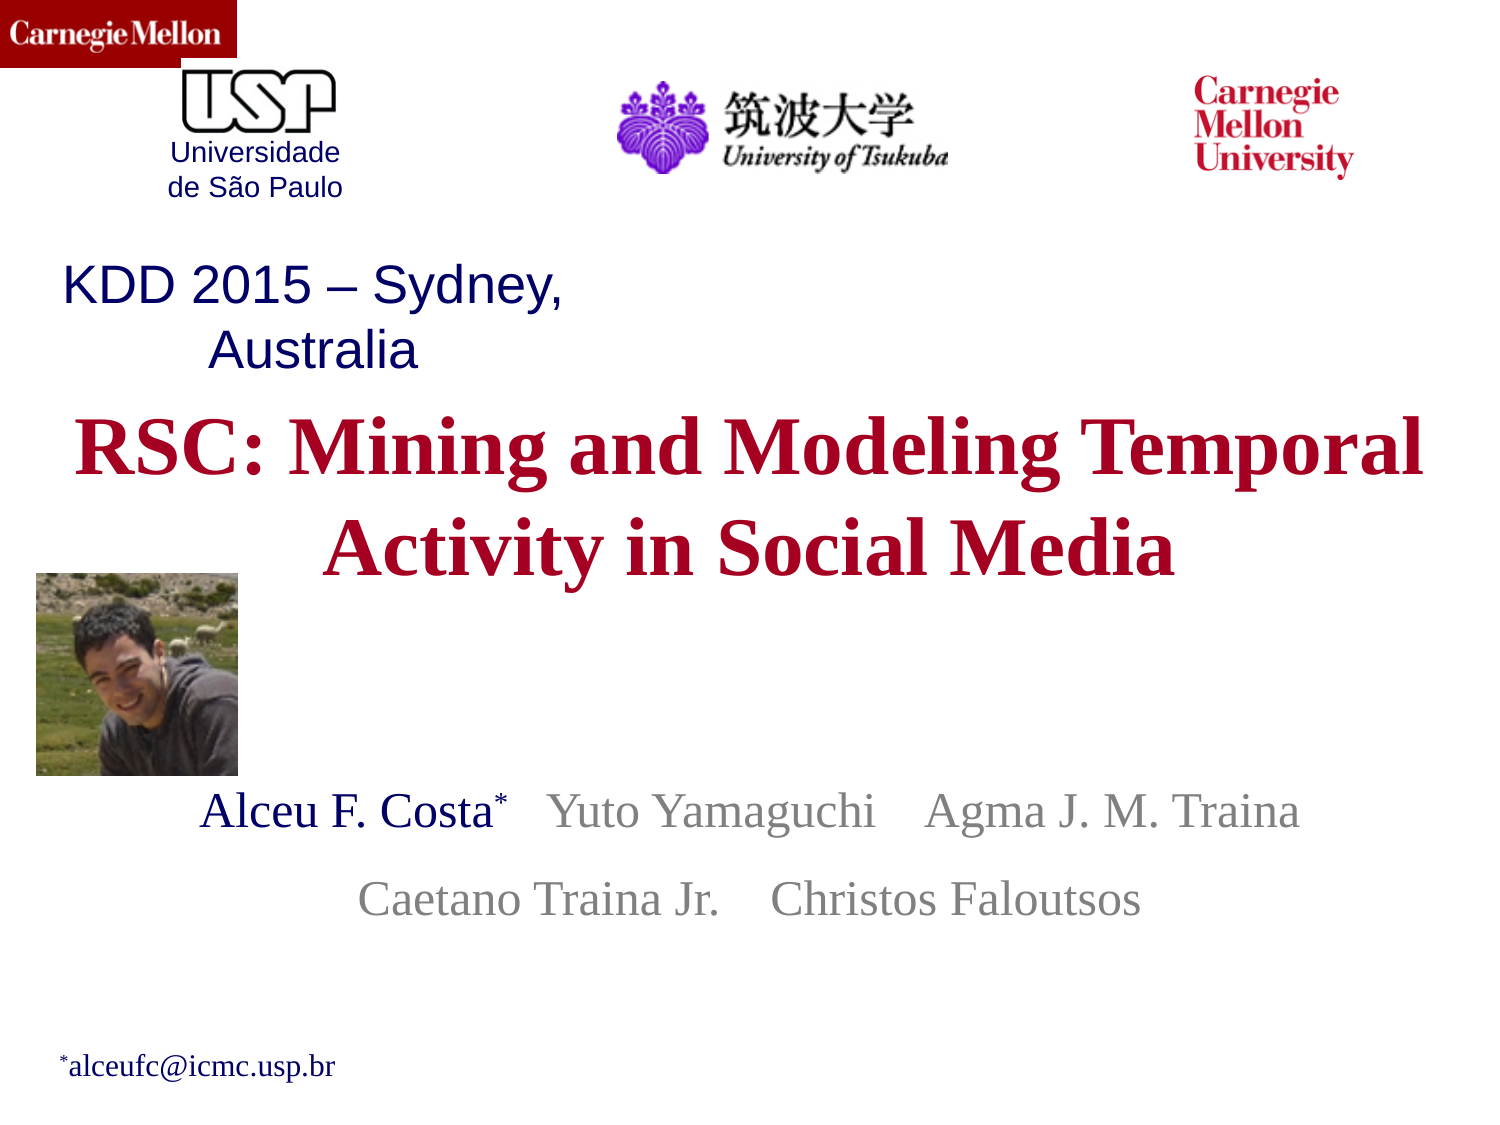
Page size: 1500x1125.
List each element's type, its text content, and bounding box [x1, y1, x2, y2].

picture [1194, 75, 1355, 180]
picture [0, 0, 338, 146]
picture [36, 572, 238, 776]
picture [616, 81, 948, 174]
subtitle Alceu F. Costa* Yuto Yamaguchi Agma J. M. Traina Caetano Traina Jr. Christos Faloutsos [112, 751, 1388, 961]
title RSC: Mining and Modeling Temporal Activity in Social Media [0, 318, 1500, 665]
text_box *alceufc@icmc.usp.br [44, 1026, 1425, 1091]
text_box Universidade de São Paulo [89, 126, 422, 211]
text_box KDD 2015 – Sydney, Australia [30, 242, 597, 387]
